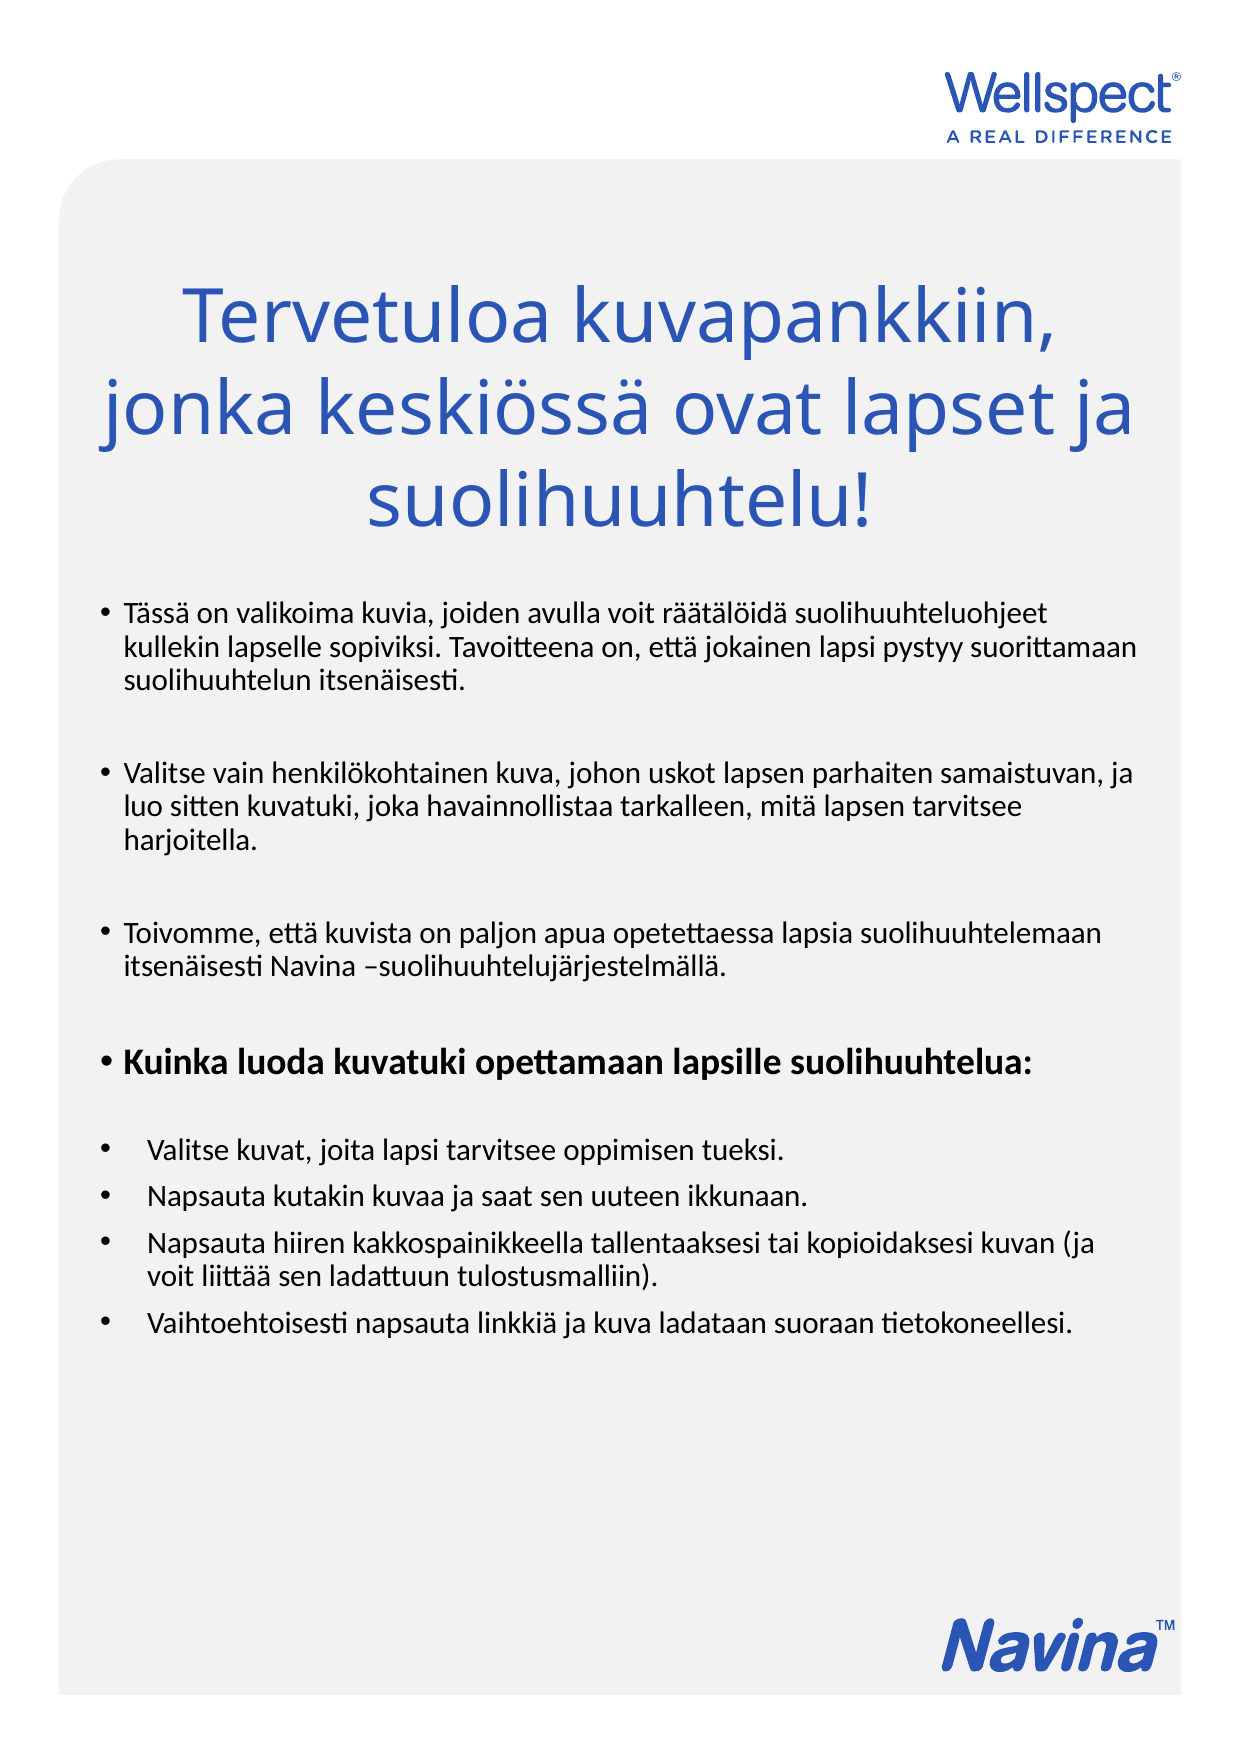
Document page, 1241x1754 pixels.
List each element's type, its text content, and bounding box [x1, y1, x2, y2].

list Tässä on valikoima kuvia, joiden avulla voit räätälöidä suolihuuhteluohjeet kullekin lapselle sopiviksi. Tavoitteena on, että jokainen lapsi pystyy suorittamaan suolihuuhtelun itsenäisesti. Valitse vain henkilökohtainen kuva, johon uskot lapsen parhaiten samaistuvan, ja luo sitten kuvatuki, joka havainnollistaa tarkalleen, mitä lapsen tarvitsee harjoitella. Toivomme, että kuvista on paljon apua opetettaessa lapsia suolihuuhtelemaan itsenäisesti Navina –suolihuuhtelujärjestelmällä. Kuinka luoda kuvatuki opettamaan lapsille suolihuuhtelua: Valitse kuvat, joita lapsi tarvitsee oppimisen tueksi. Napsauta kutakin kuvaa ja saat sen uuteen ikkunaan. Napsauta hiiren kakkospainikkeella tallentaaksesi tai kopioidaksesi kuvan (ja voit liittää sen ladattuun tulostusmalliin). Vaihtoehtoisesti napsauta linkkiä ja kuva ladataan suoraan tietokoneellesi. [85, 589, 1155, 1672]
title Tervetuloa kuvapankkiin, jonka keskiössä ovat lapset ja suolihuuhtelu! [85, 250, 1155, 564]
